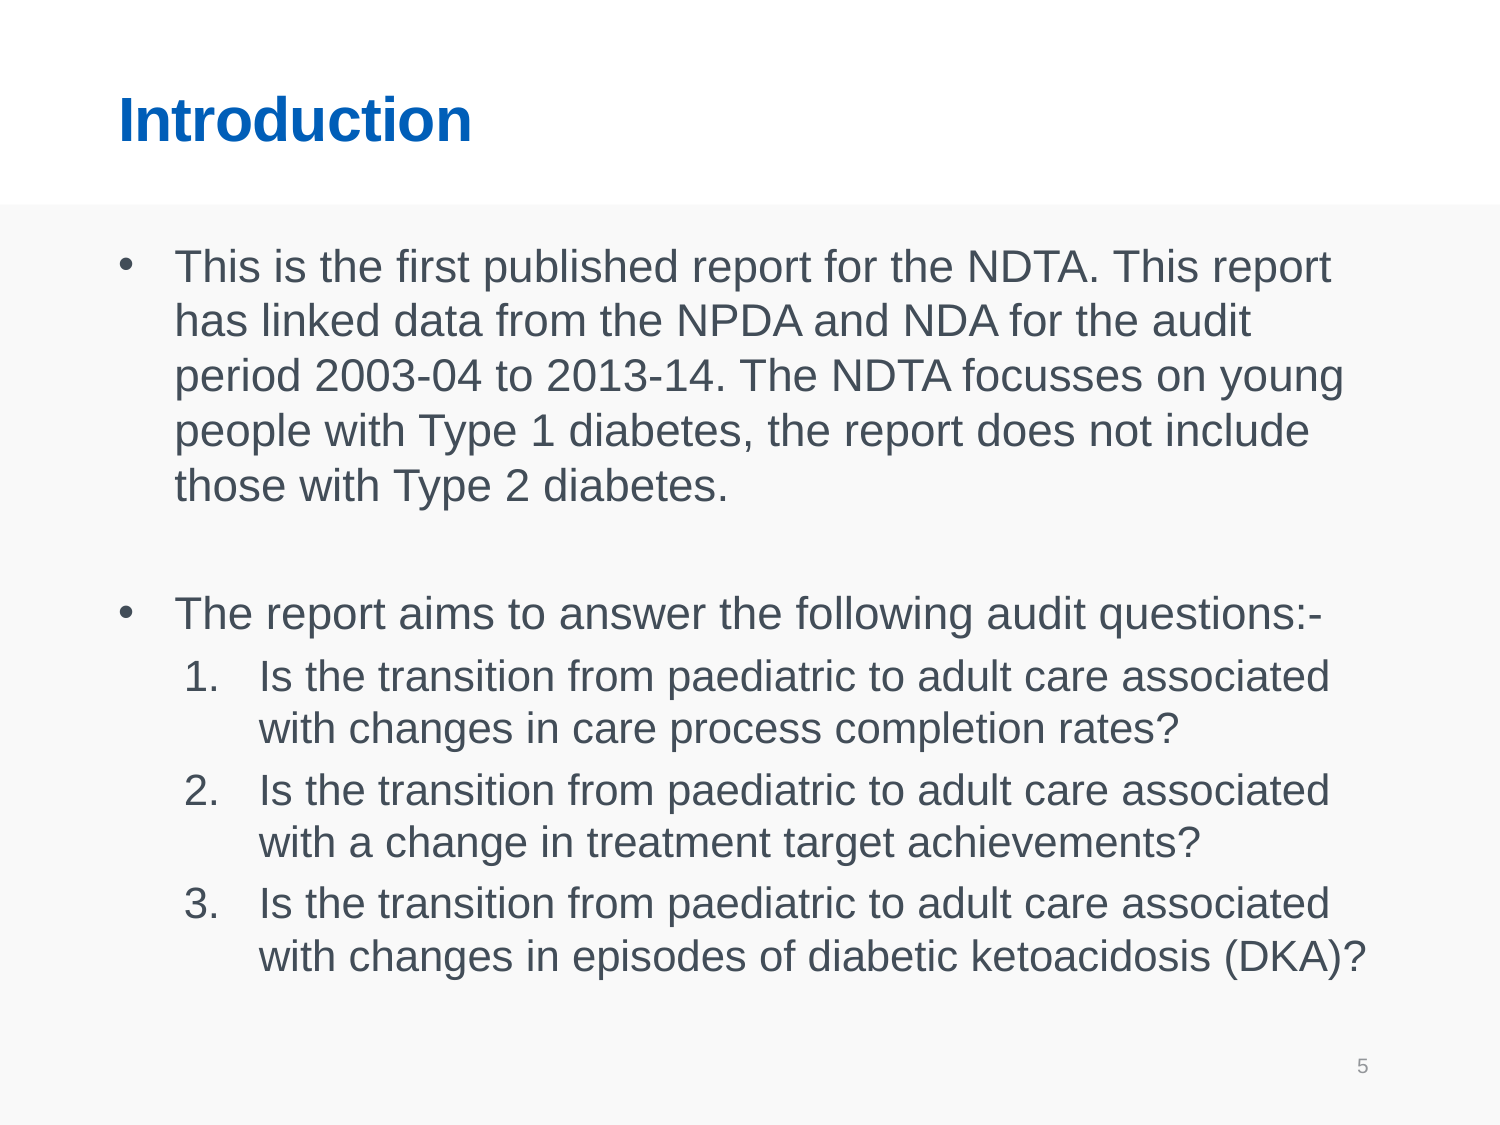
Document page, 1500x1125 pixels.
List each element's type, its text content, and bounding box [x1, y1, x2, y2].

list This is the first published report for the NDTA. This report has linked data from the NPDA and NDA for the audit period 2003-04 to 2013-14. The NDTA focusses on young people with Type 1 diabetes, the report does not include those with Type 2 diabetes. The report aims to answer the following audit questions:- Is the transition from paediatric to adult care associated with changes in care process completion rates? Is the transition from paediatric to adult care associated with a change in treatment target achievements? Is the transition from paediatric to adult care associated with changes in episodes of diabetic ketoacidosis (DKA)? [118, 236, 1382, 988]
slide_number 5 [1033, 1035, 1384, 1095]
title Introduction [118, 78, 1371, 195]
